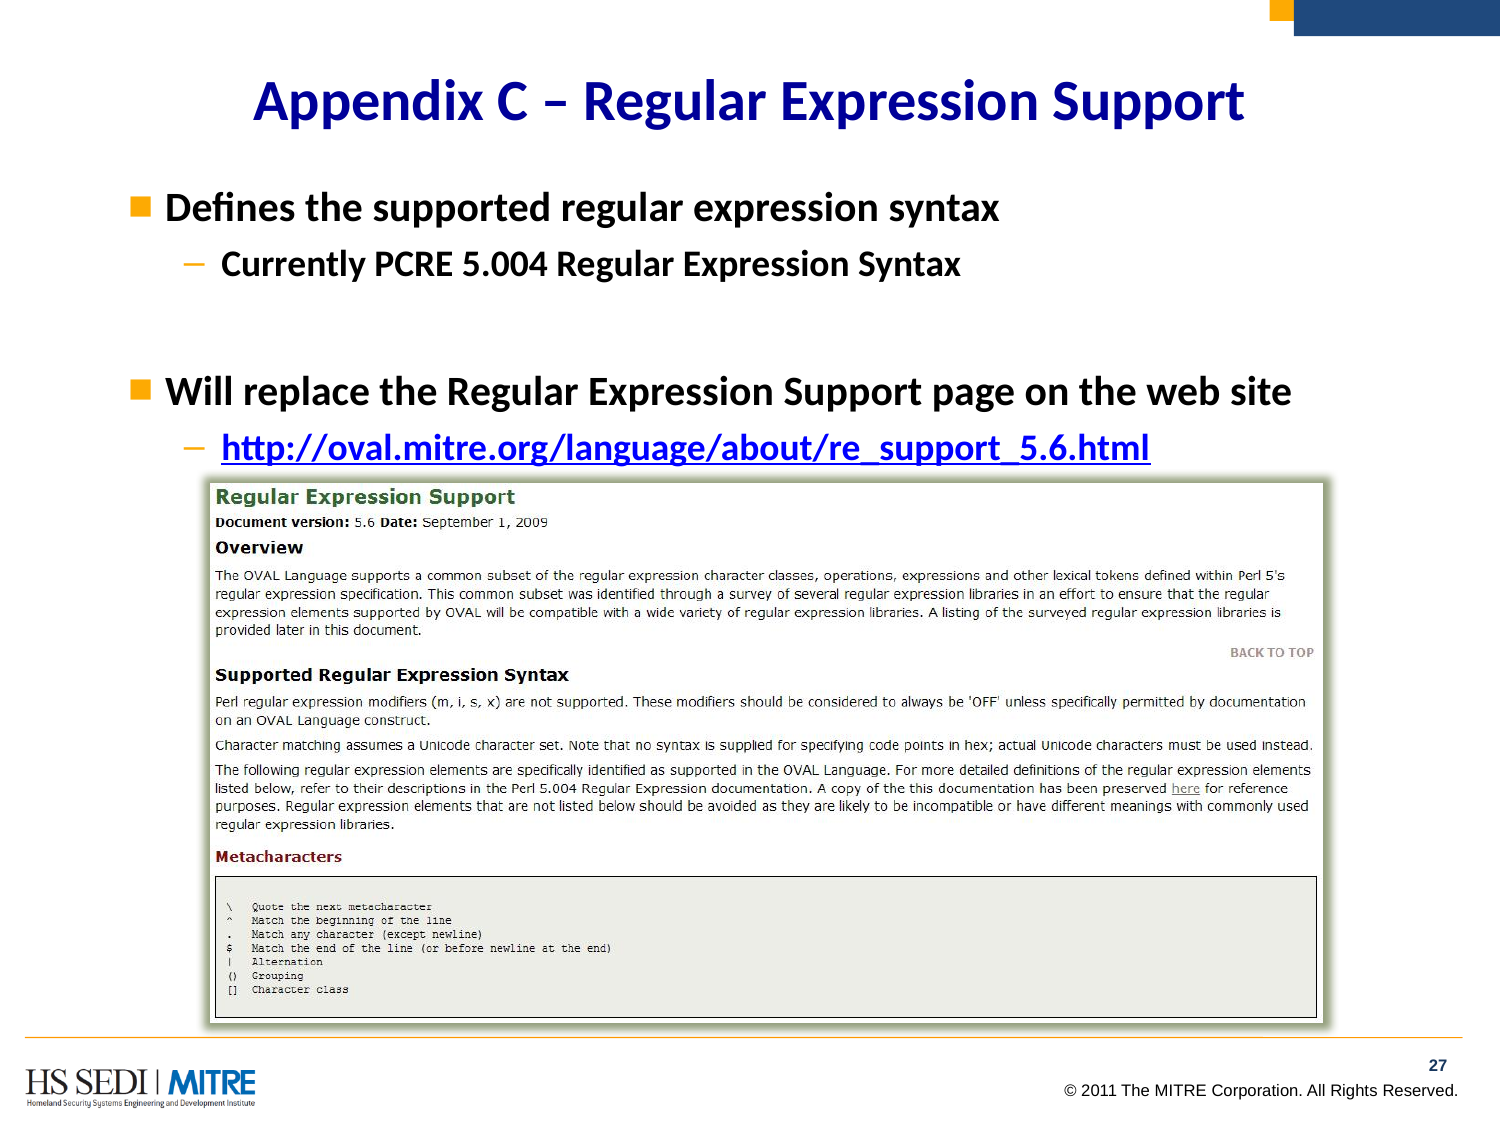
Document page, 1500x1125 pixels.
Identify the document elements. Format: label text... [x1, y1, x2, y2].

picture [20, 1058, 271, 1122]
picture [209, 482, 1323, 1023]
list Defines the supported regular expression syntax Currently PCRE 5.004 Regular Expression Syntax Will replace the Regular Expression Support page on the web site http://oval.mitre.org/language/about/re_support_5.6.html [112, 180, 1387, 1024]
slide_number 26 [1374, 1049, 1463, 1076]
title Appendix C – Regular Expression Support [43, 62, 1457, 151]
